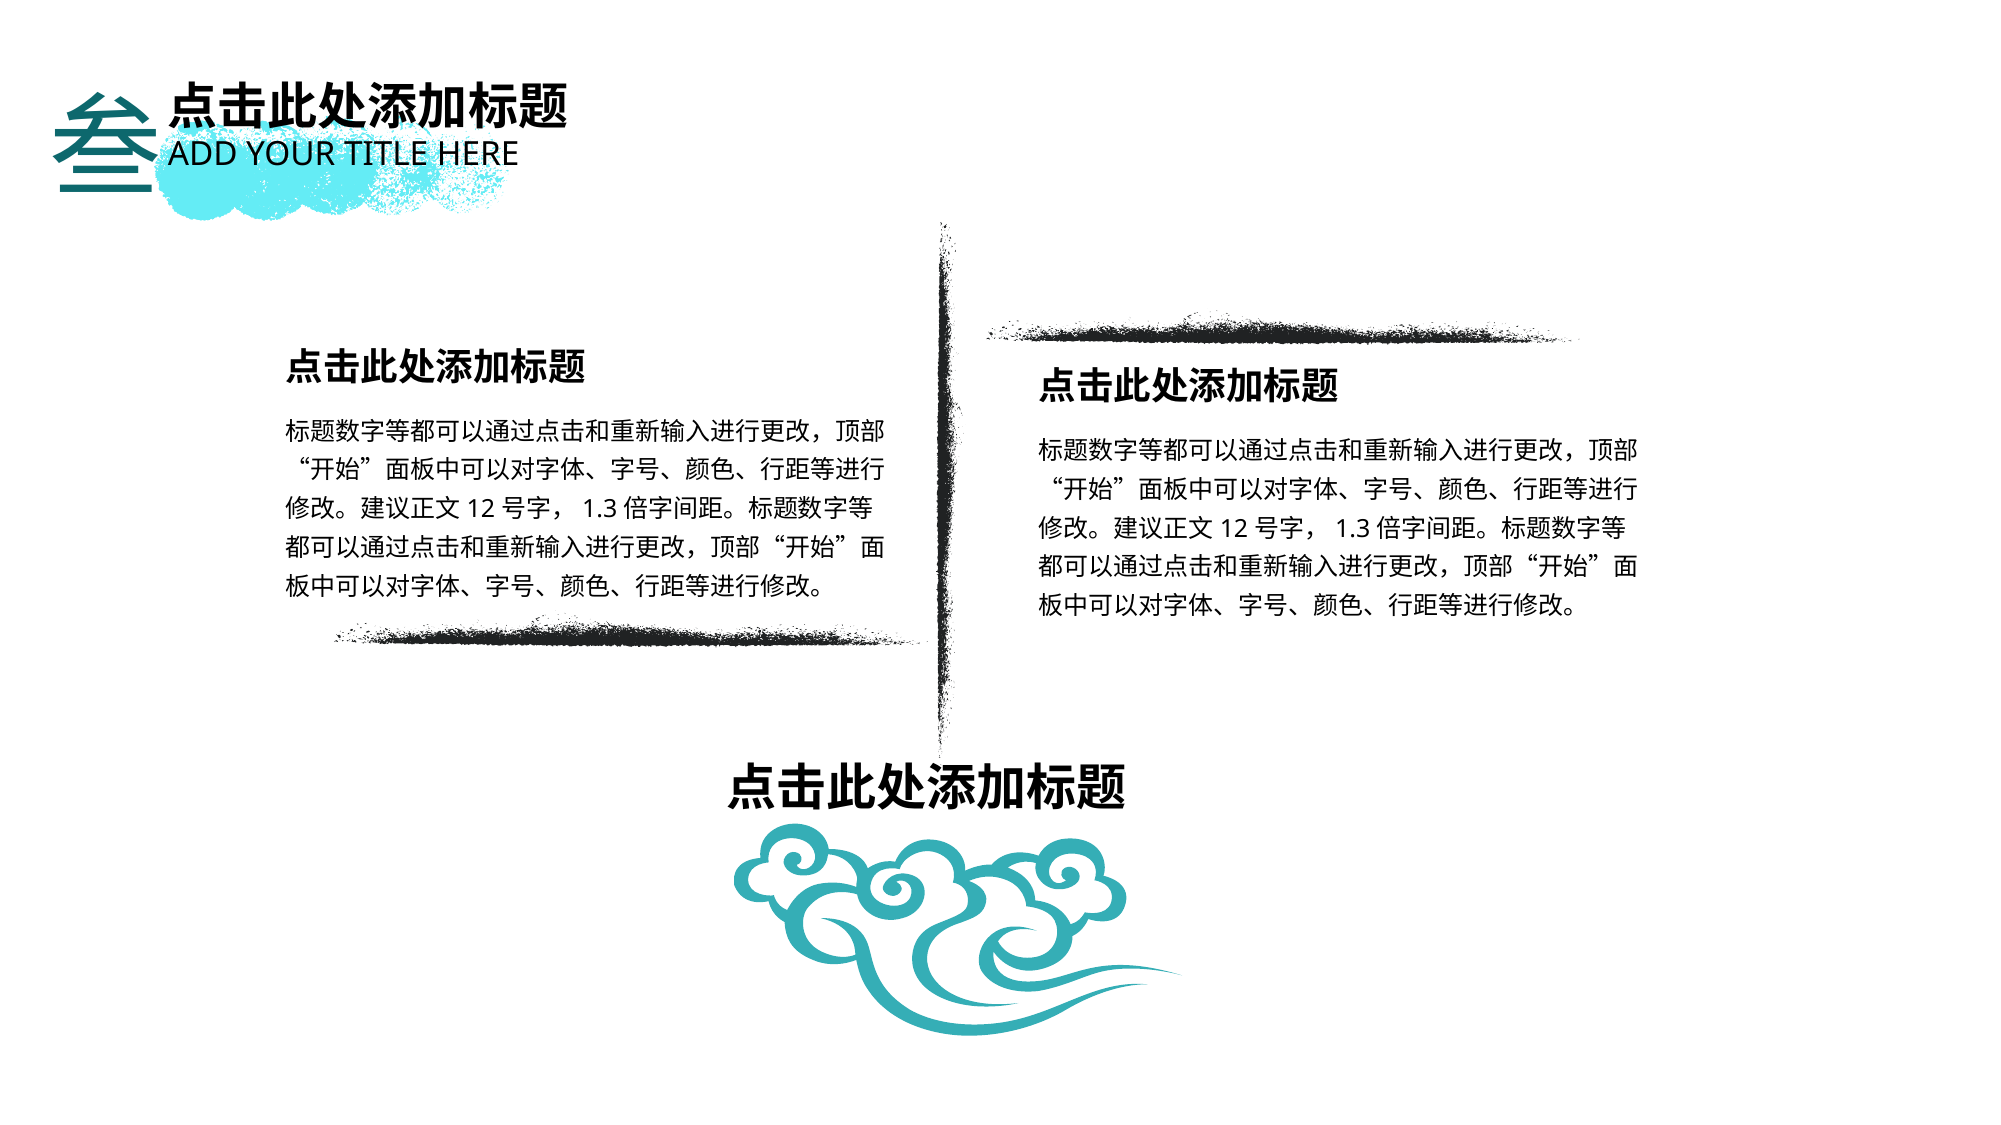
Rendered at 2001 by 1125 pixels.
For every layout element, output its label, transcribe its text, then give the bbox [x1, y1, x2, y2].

picture [334, 610, 929, 649]
text_box 点击此处添加标题 [166, 67, 594, 124]
picture [153, 115, 510, 221]
text_box 标题数字等都可以通过点击和重新输入进行更改，顶部“开始”面板中可以对字体、字号、颜色、行距等进行修改。建议正文12号字，1.3倍字间距。标题数字等都可以通过点击和重新输入进行更改，顶部“开始”面板中可以对字体、字号、颜色、行距等进行修改。 [271, 398, 906, 608]
text_box 叁 [34, 67, 166, 217]
picture [986, 308, 1581, 347]
text_box 标题数字等都可以通过点击和重新输入进行更改，顶部“开始”面板中可以对字体、字号、颜色、行距等进行修改。建议正文12号字，1.3倍字间距。标题数字等都可以通过点击和重新输入进行更改，顶部“开始”面板中可以对字体、字号、颜色、行距等进行修改。 [1024, 417, 1659, 628]
picture [733, 823, 1184, 1036]
text_box 点击此处添加标题 [270, 335, 610, 396]
text_box 点击此处添加标题 [1024, 354, 1363, 415]
text_box ADD YOUR TITLE HERE [510, 124, 594, 180]
picture [678, 478, 1223, 510]
text_box 点击此处添加标题 [711, 747, 1184, 823]
